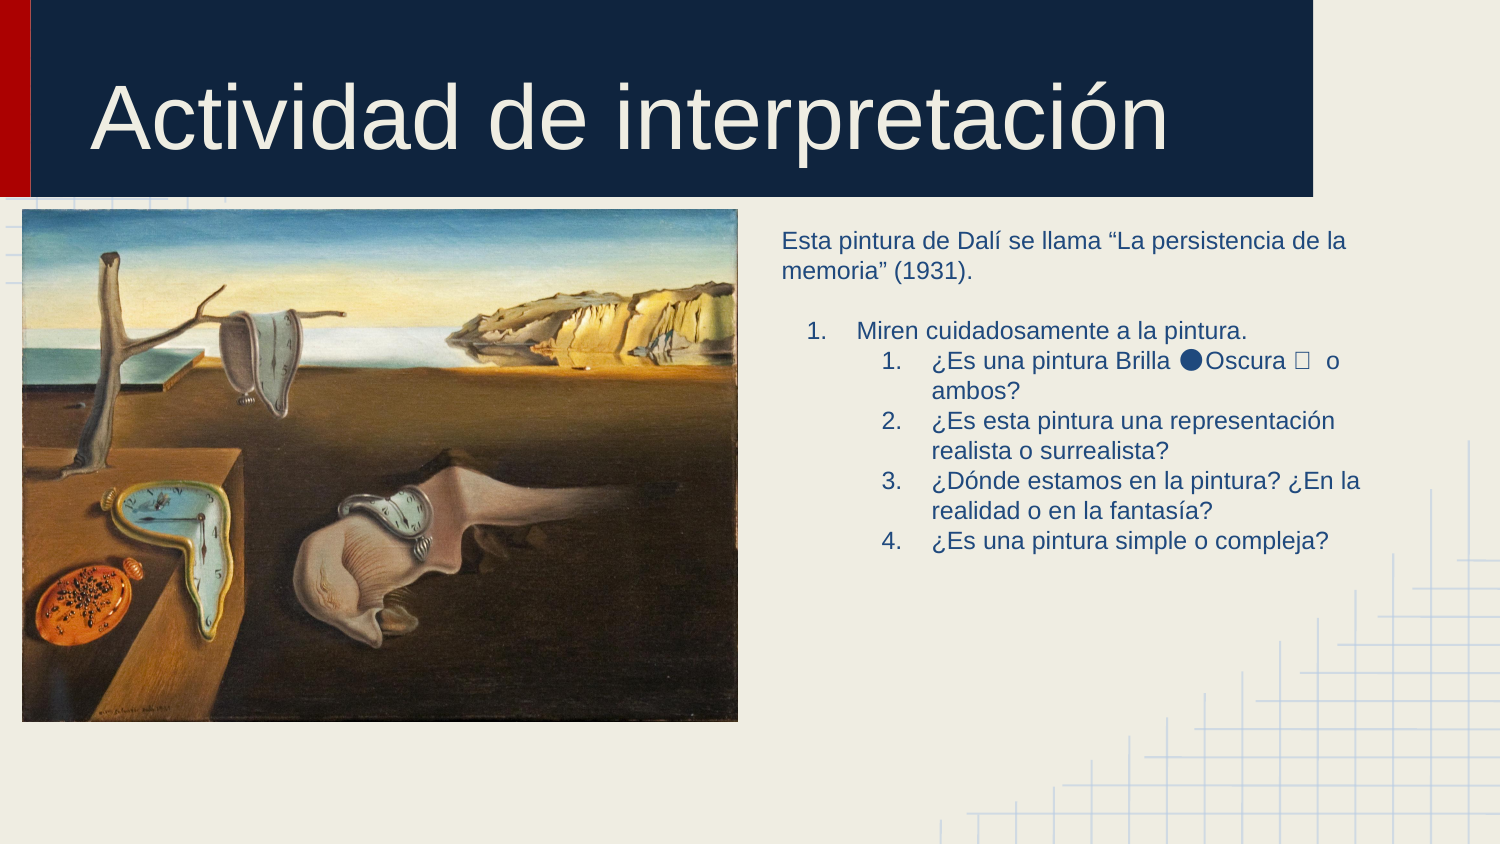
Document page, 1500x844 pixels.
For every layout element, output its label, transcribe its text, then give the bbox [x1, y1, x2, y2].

picture [22, 209, 738, 722]
title Actividad de interpretación [75, 16, 1276, 183]
list Esta pintura de Dalí se llama “La persistencia de la memoria” (1931). Miren cuidadosamente a la pintura. ¿Es una pintura Brilla 🌞 o Oscura 🌑 o ambos? ¿Es esta pintura una representación realista o surrealista? ¿Dónde estamos en la pintura? ¿En la realidad o en la fantasía? ¿Es una pintura simple o compleja? [766, 209, 1430, 806]
